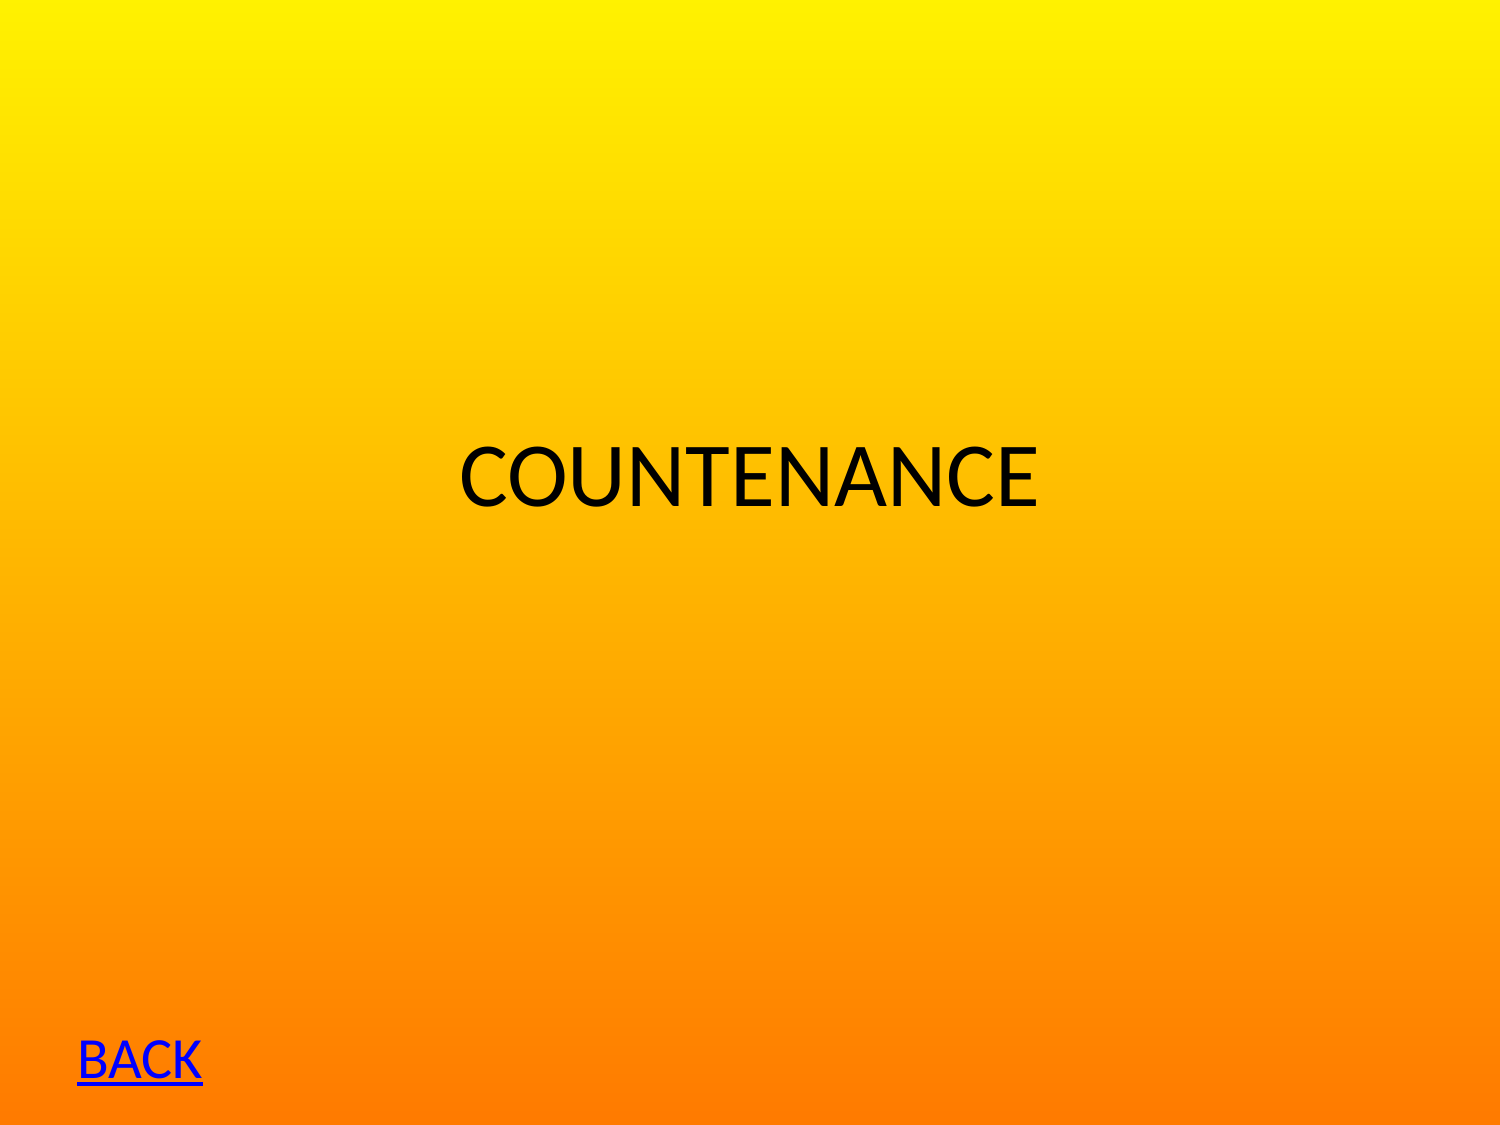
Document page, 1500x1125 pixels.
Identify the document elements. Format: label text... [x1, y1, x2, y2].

text_box BACK [62, 1012, 275, 1098]
title COUNTENANCE [112, 349, 1388, 591]
